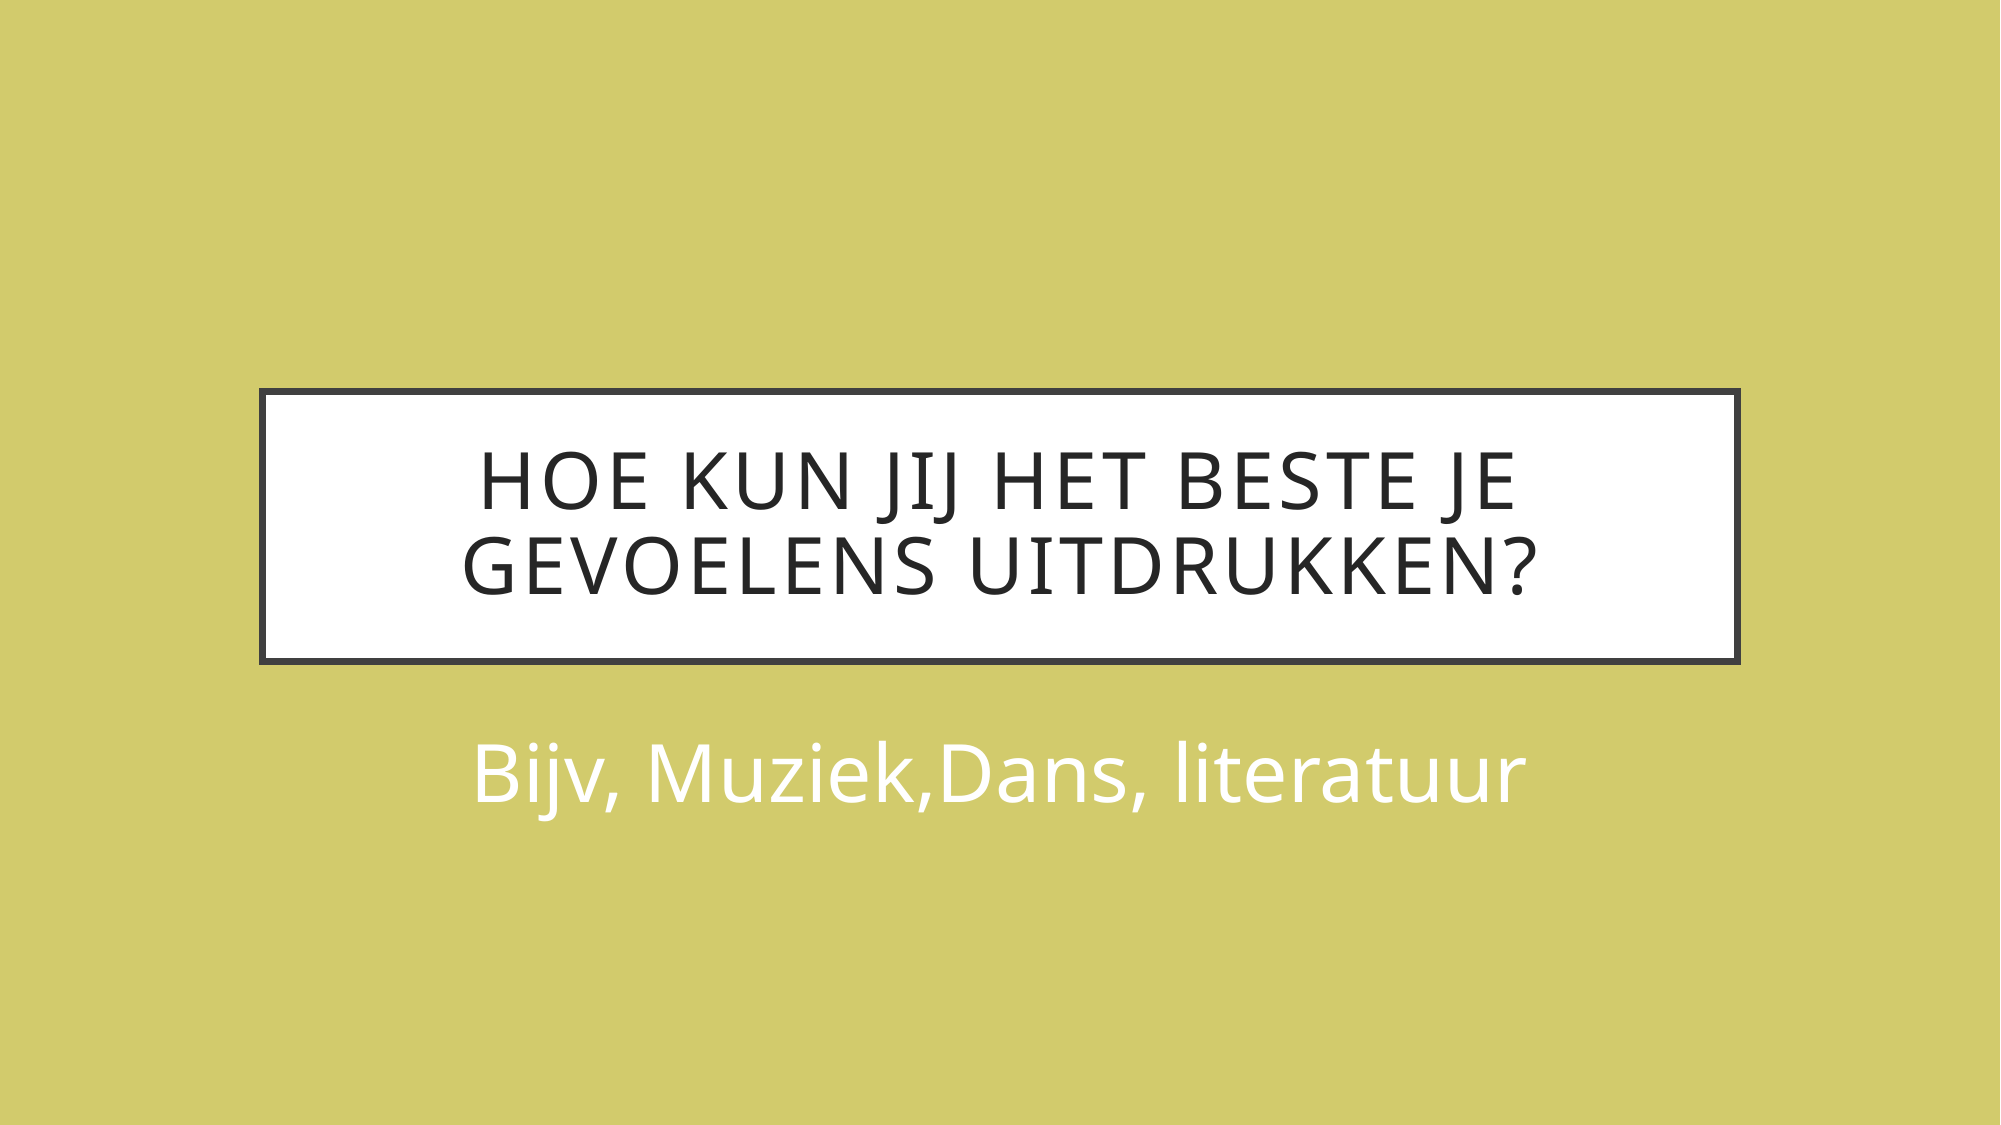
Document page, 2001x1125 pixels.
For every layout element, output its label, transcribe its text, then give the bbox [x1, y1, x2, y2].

subtitle Bijv, Muziek,Dans, literatuur [442, 713, 1558, 918]
title Hoe kun jij het beste je gevoelens uitdrukken? [259, 388, 1741, 665]
